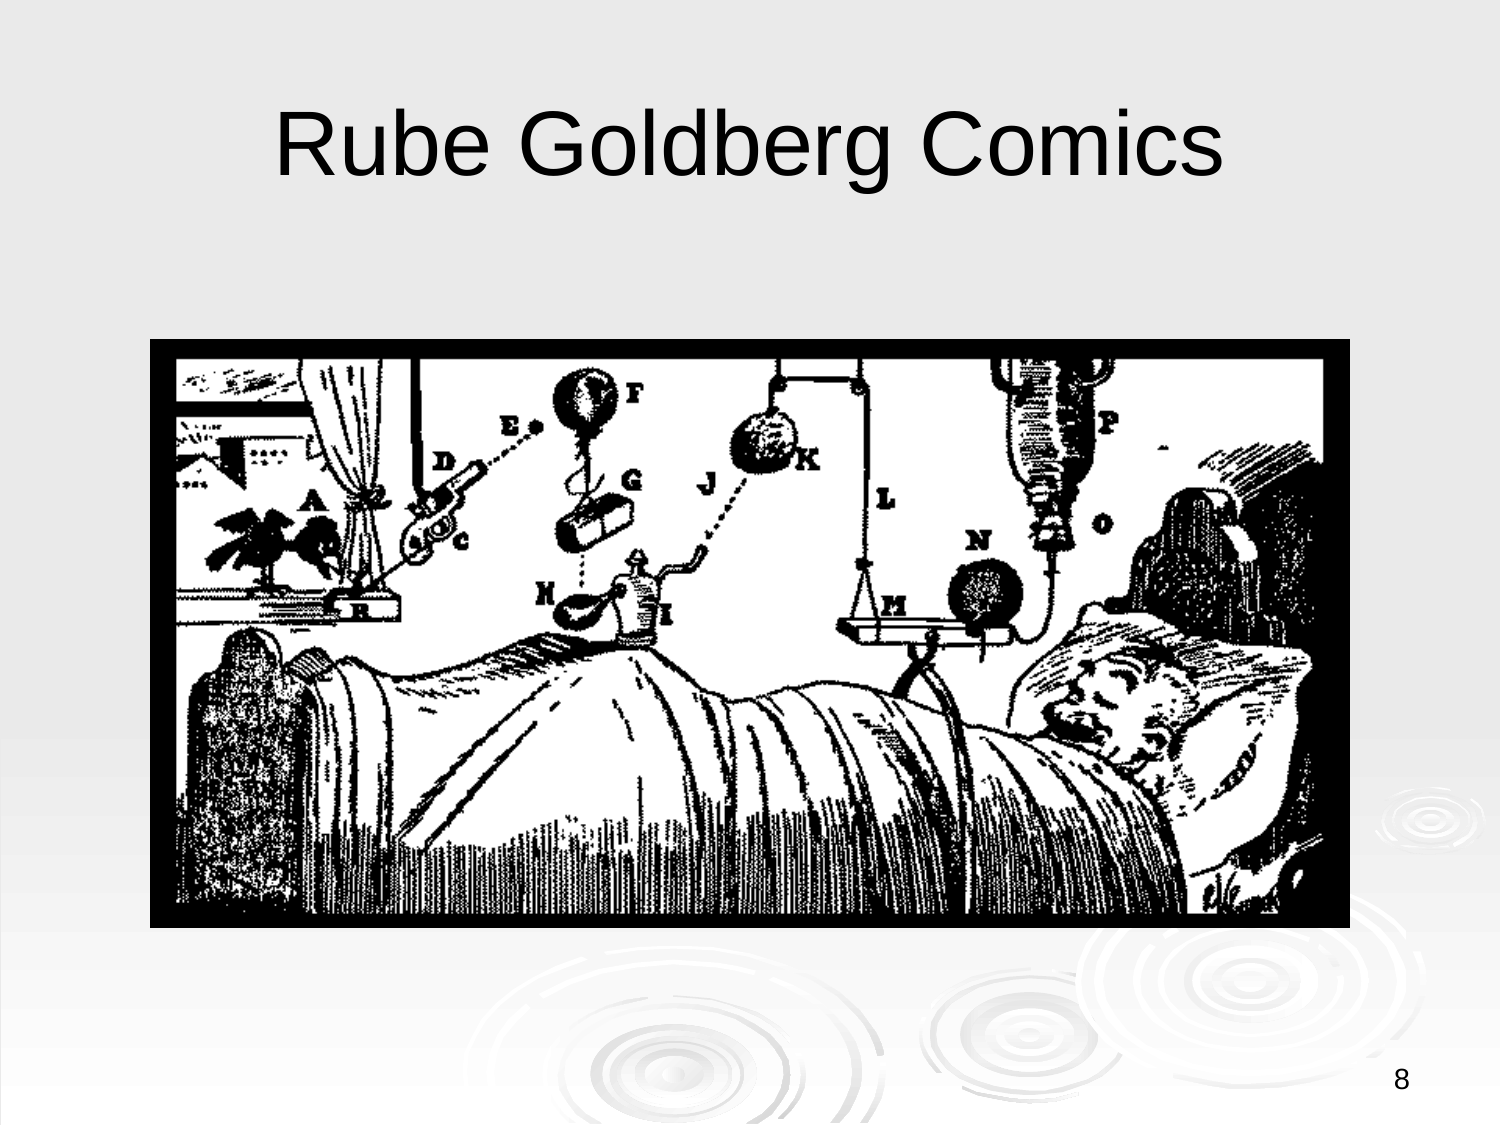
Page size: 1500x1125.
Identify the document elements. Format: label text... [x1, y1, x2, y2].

title Rube Goldberg Comics [75, 45, 1425, 233]
slide_number 8 [1074, 1024, 1425, 1103]
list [149, 339, 1351, 928]
